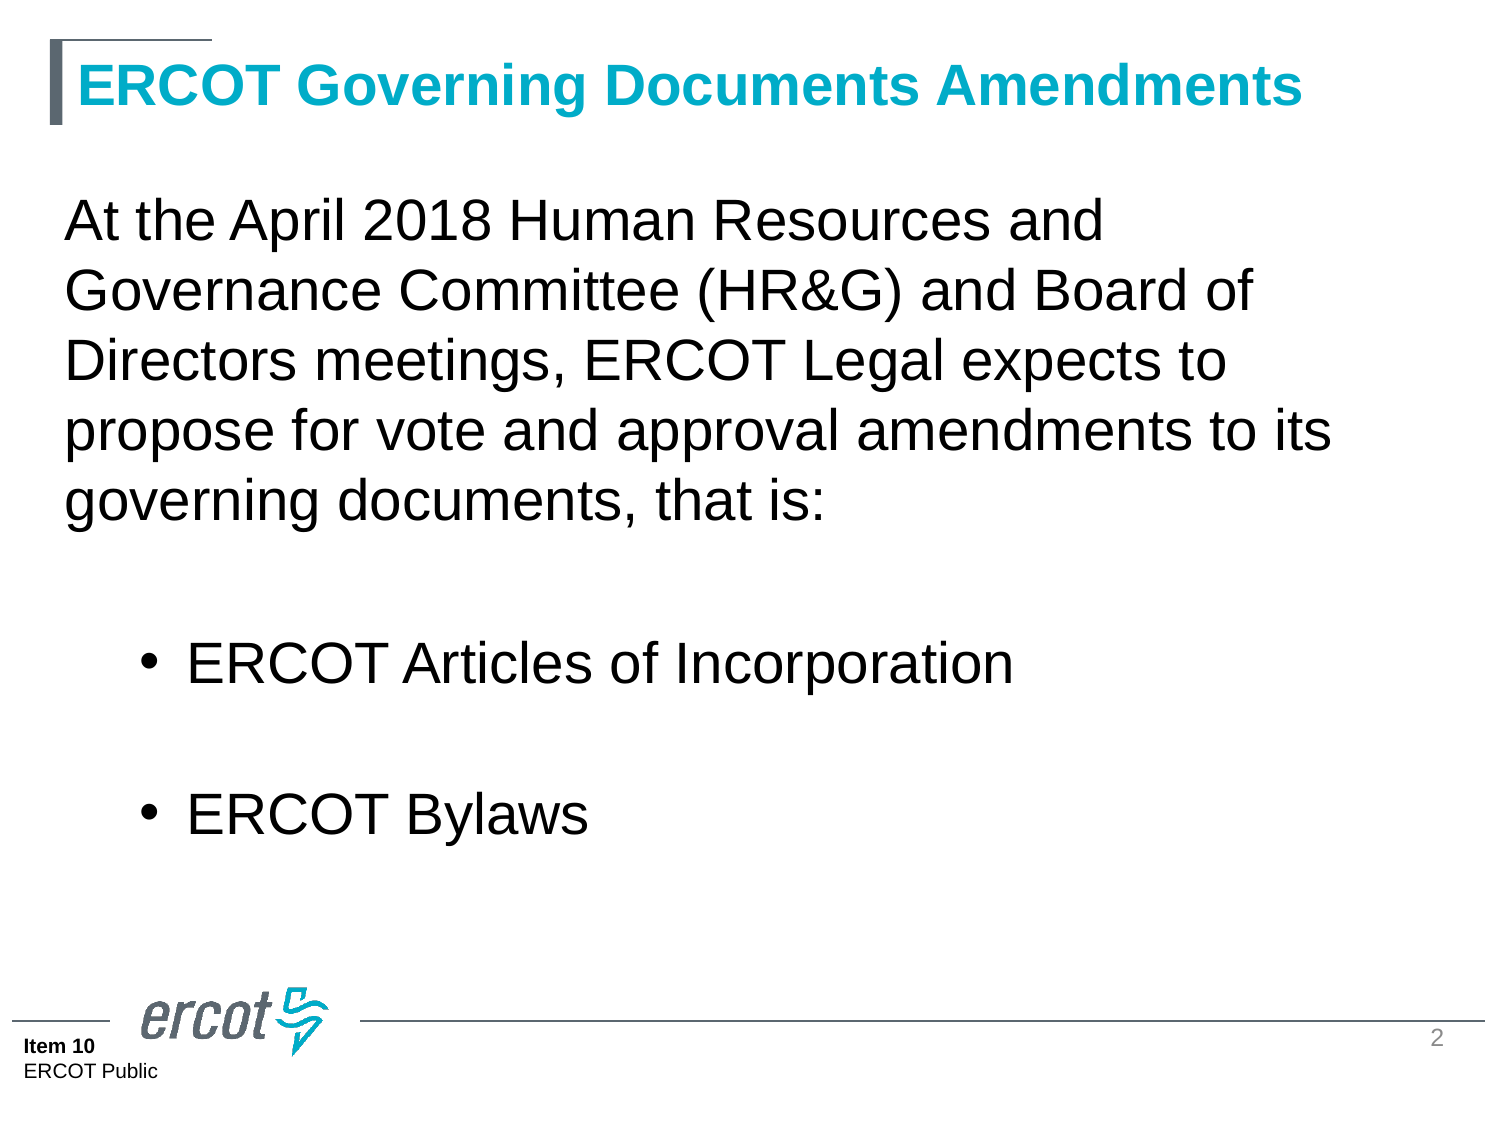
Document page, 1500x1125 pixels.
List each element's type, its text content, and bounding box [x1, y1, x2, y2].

slide_number 2 [1387, 1012, 1488, 1062]
picture [137, 983, 332, 1059]
list At the April 2018 Human Resources and Governance Committee (HR&G) and Board of Directors meetings, ERCOT Legal expects to propose for vote and approval amendments to its governing documents, that is: ERCOT Articles of Incorporation ERCOT Bylaws [50, 174, 1450, 972]
title ERCOT Governing Documents Amendments [62, 39, 1450, 134]
